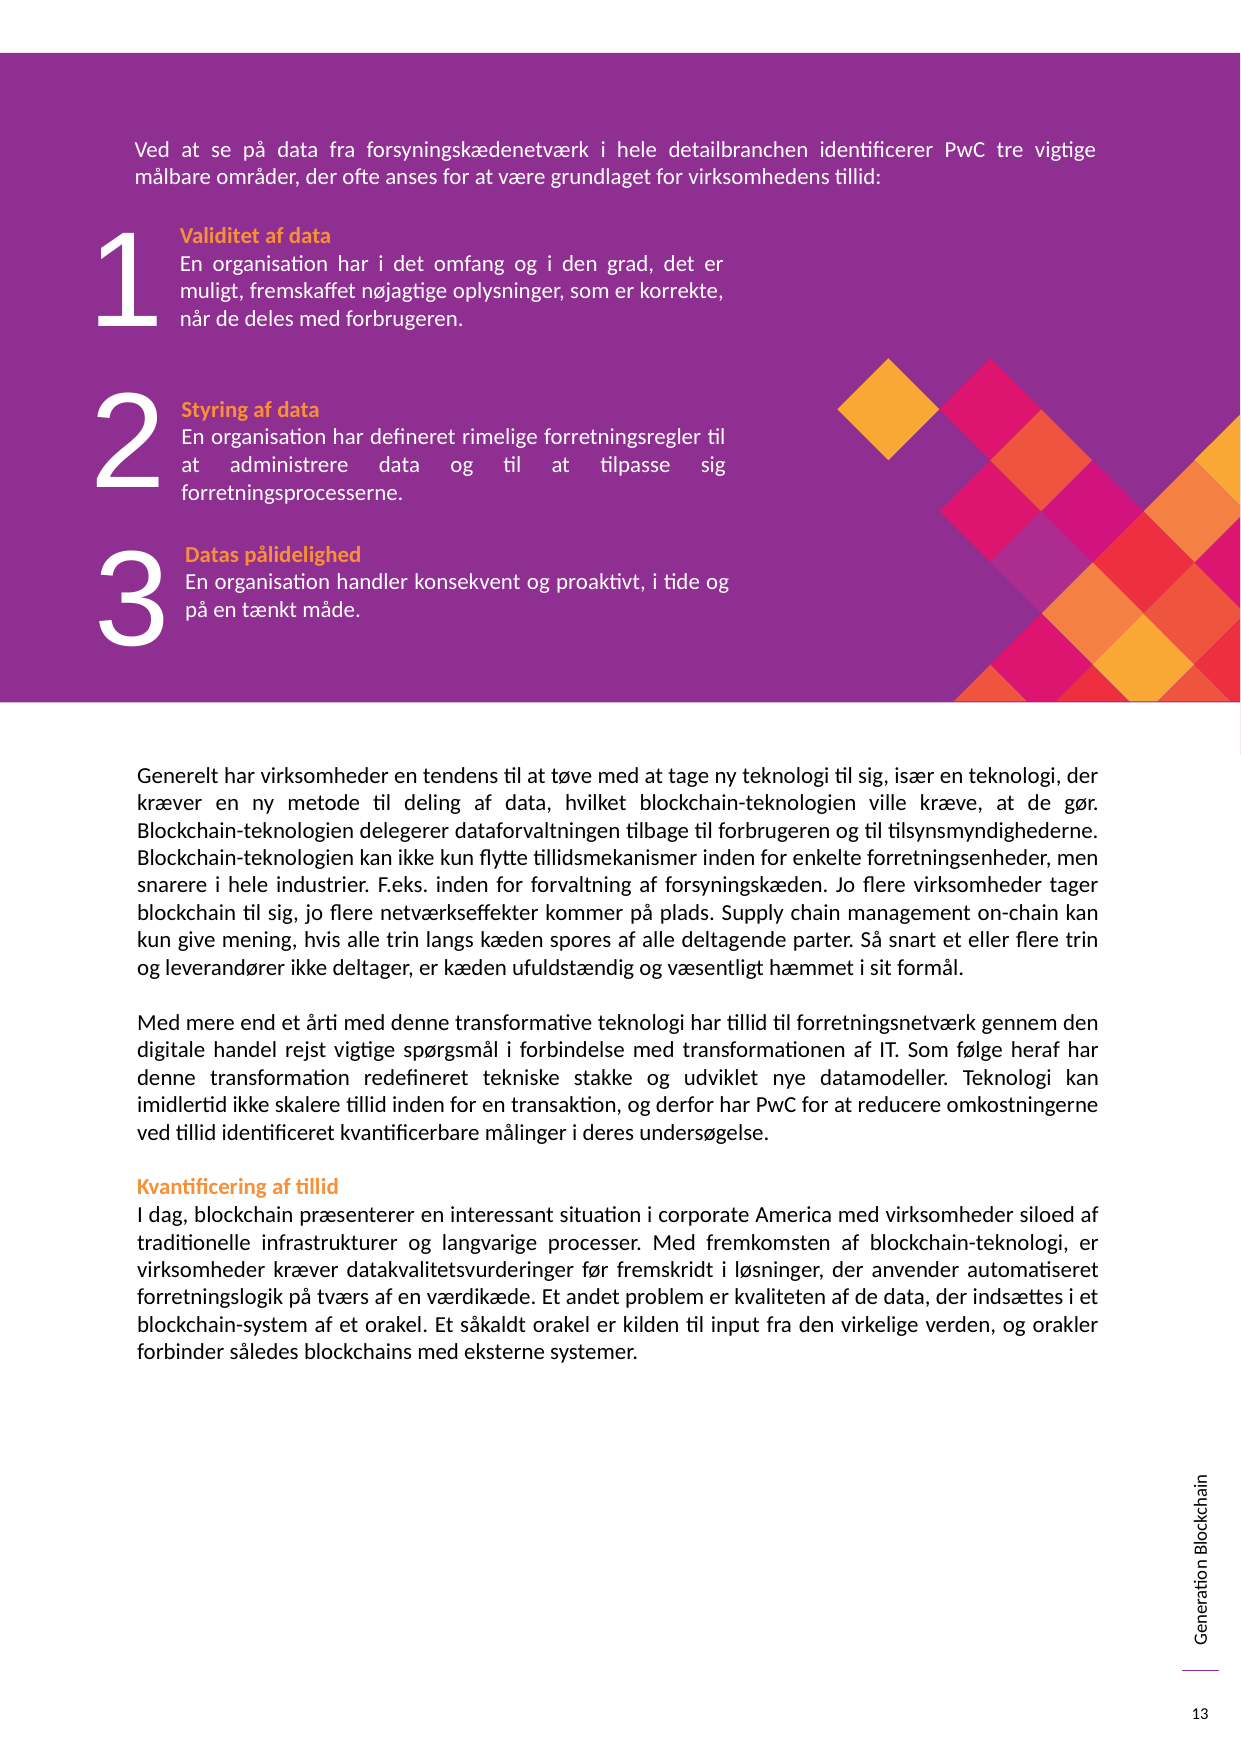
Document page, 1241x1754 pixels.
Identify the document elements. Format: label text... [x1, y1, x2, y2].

text_box 3 [79, 502, 187, 680]
text_box Generelt har virksomheder en tendens til at tøve med at tage ny teknologi til sig, især en teknologi, der kræver en ny metode til deling af data, hvilket blockchain-teknologien ville kræve, at de gør. Blockchain-teknologien delegerer dataforvaltningen tilbage til forbrugeren og til tilsynsmyndighederne. Blockchain-teknologien kan ikke kun flytte tillidsmekanismer inden for enkelte forretningsenheder, men snarere i hele industrier. F.eks. inden for forvaltning af forsyningskæden. Jo flere virksomheder tager blockchain til sig, jo flere netværkseffekter kommer på plads. Supply chain management on-chain kan kun give mening, hvis alle trin langs kæden spores af alle deltagende parter. Så snart et eller flere trin og leverandører ikke deltager, er kæden ufuldstændig og væsentligt hæmmet i sit formål. Med mere end et årti med denne transformative teknologi har tillid til forretningsnetværk gennem den digitale handel rejst vigtige spørgsmål i forbindelse med transformationen af IT. Som følge heraf har denne transformation redefineret tekniske stakke og udviklet nye datamodeller. Teknologi kan imidlertid ikke skalere tillid inden for en transaktion, og derfor har PwC for at reducere omkostningerne ved tillid identificeret kvantificerbare målinger i deres undersøgelse. Kvantificering af tillid I dag, blockchain præsenterer en interessant situation i corporate America med virksomheder siloed af traditionelle infrastrukturer og langvarige processer. Med fremkomsten af blockchain-teknologi, er virksomheder kræver datakvalitetsvurderinger før fremskridt i løsninger, der anvender automatiseret forretningslogik på tværs af en værdikæde. Et andet problem er kvaliteten af de data, der indsættes i et blockchain-system af et orakel. Et såkaldt orakel er kilden til input fra den virkelige verden, og orakler forbinder således blockchains med eksterne systemer. [122, 752, 1116, 1627]
slide_number 13 [1169, 1674, 1231, 1751]
text_box Styring af data En organisation har defineret rimelige forretningsregler til at administrere data og til at tilpasse sig forretningsprocesserne. [184, 387, 742, 491]
text_box Validitet af data En organisation har i det omfang og i den grad, det er muligt, fremskaffet nøjagtige oplysninger, som er korrekte, når de deles med forbrugeren. [182, 213, 740, 317]
text_box 2 [75, 344, 184, 523]
text_box Datas pålidelighed En organisation handler konsekvent og proaktivt, i tide og på en tænkt måde. [187, 531, 745, 635]
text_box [852, 358, 1241, 728]
list Ved at se på data fra forsyningskædenetværk i hele detailbranchen identificerer PwC tre vigtige målbare områder, der ofte anses for at være grundlaget for virksomhedens tillid: [119, 126, 1113, 174]
text_box [0, 701, 1241, 831]
text_box 1 [73, 183, 182, 362]
